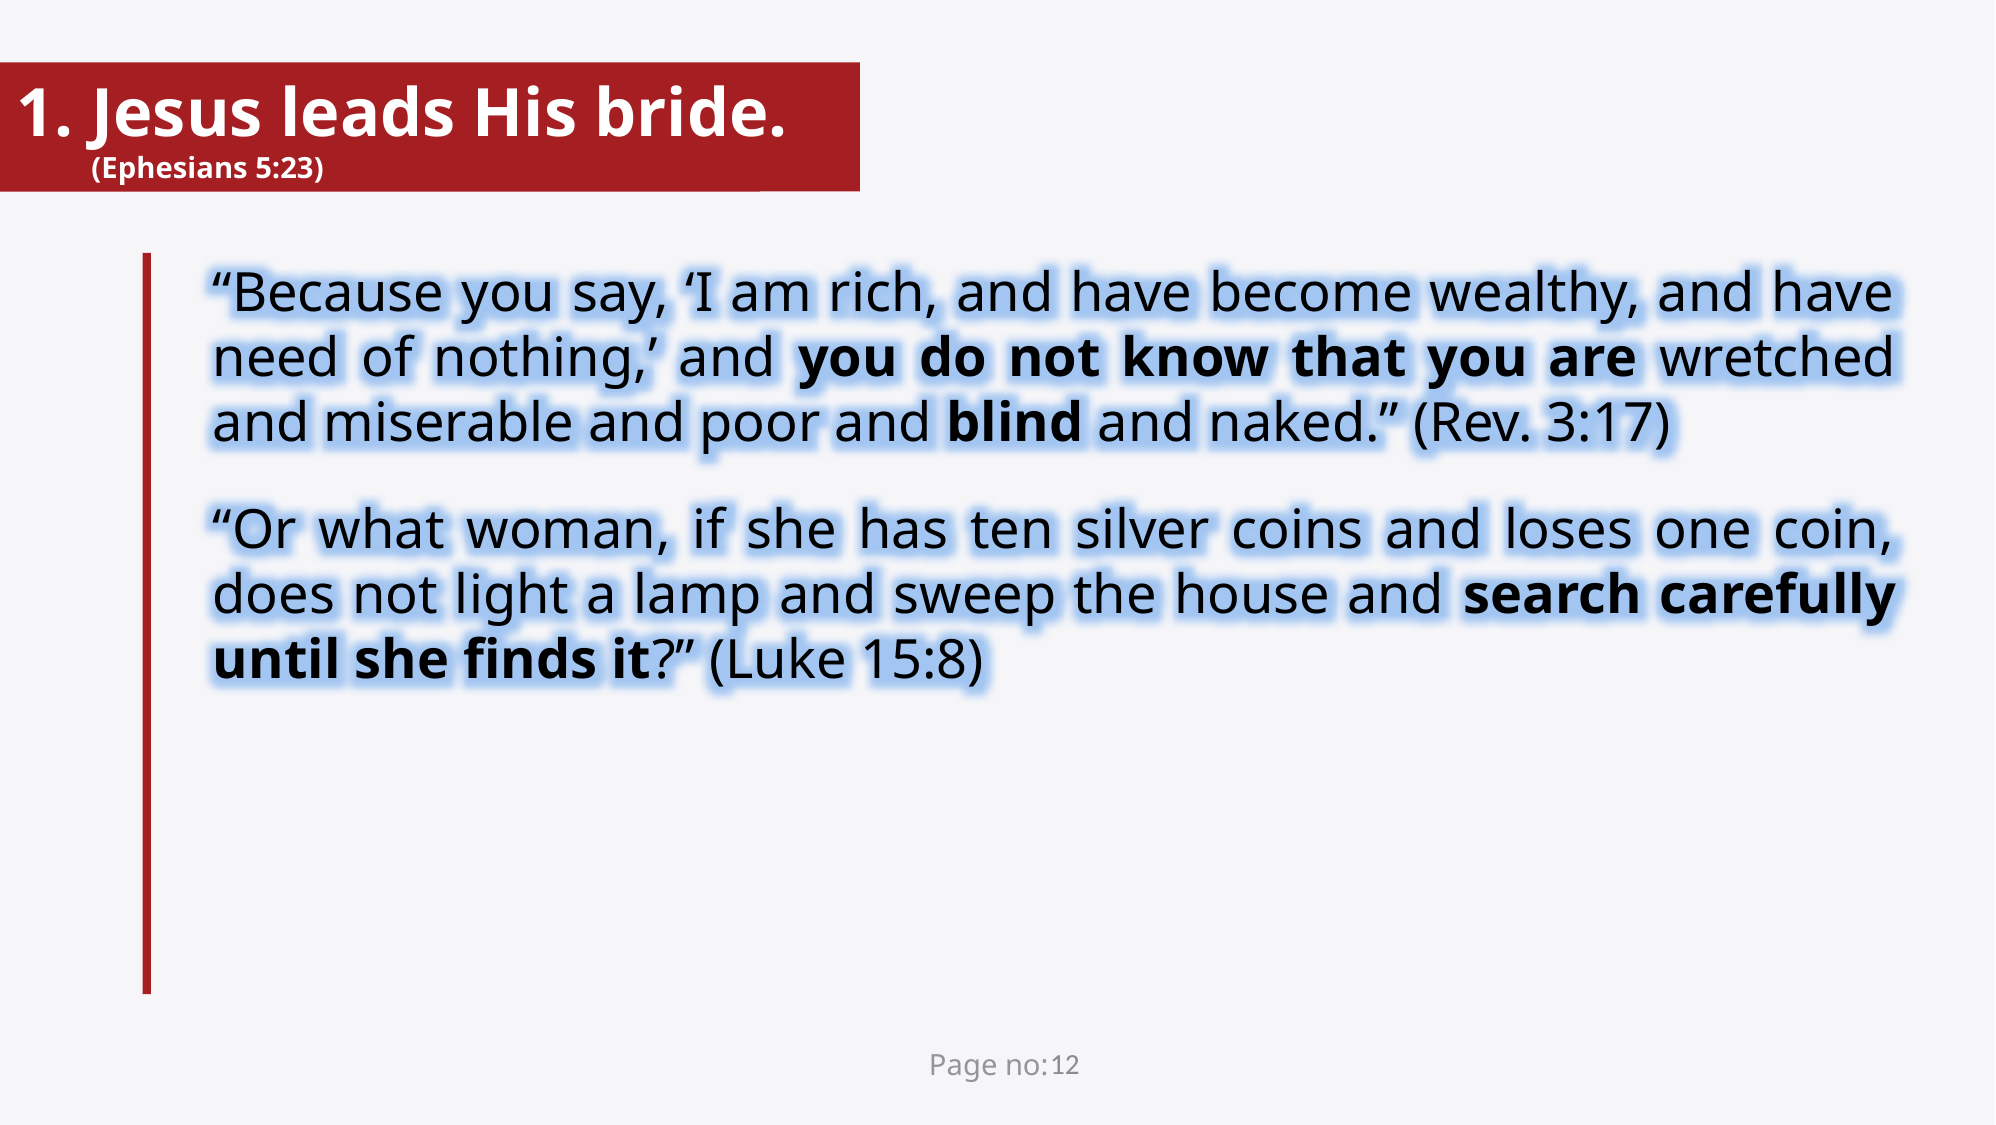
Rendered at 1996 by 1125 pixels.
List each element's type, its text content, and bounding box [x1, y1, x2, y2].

text_box “Or what woman, if she has ten silver coins and loses one coin, does not light a lamp and sweep the house and search carefully until she finds it?” (Luke 15:8) [198, 487, 1911, 698]
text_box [1, 62, 861, 194]
text_box “Because you say, ‘I am rich, and have become wealthy, and have need of nothing,’ and you do not know that you are wretched and miserable and poor and blind and naked.” (Rev. 3:17) [198, 249, 1911, 460]
